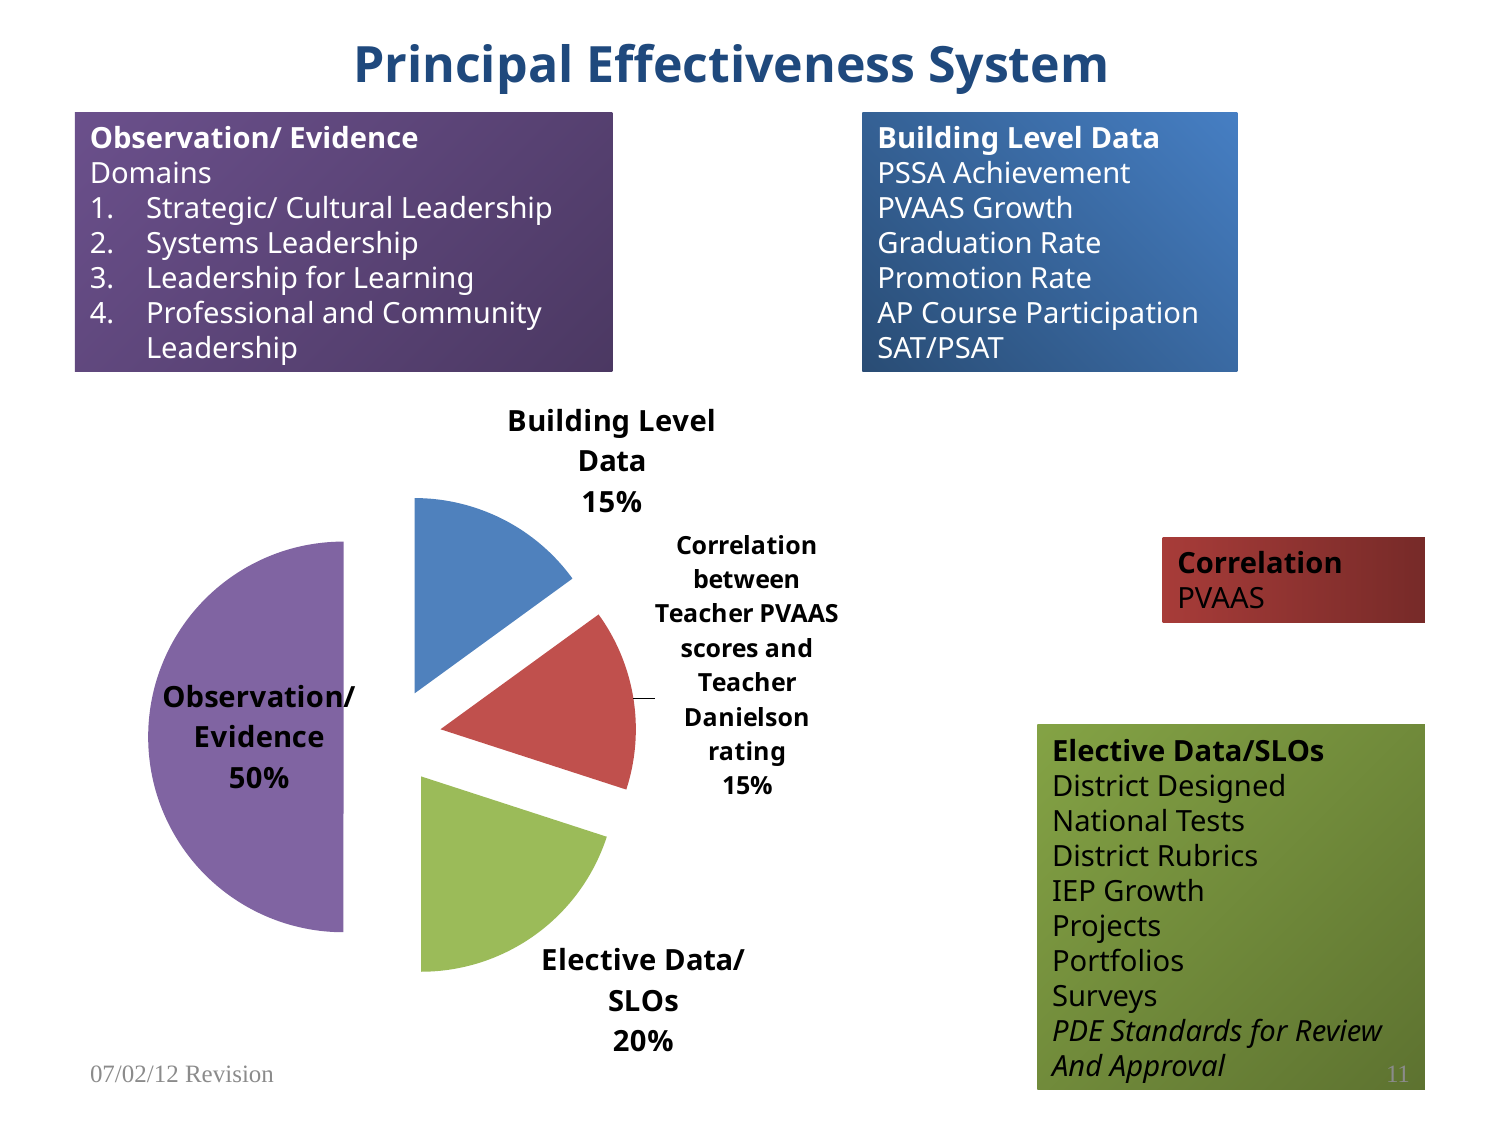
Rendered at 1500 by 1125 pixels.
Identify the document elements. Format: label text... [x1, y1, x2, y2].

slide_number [75, 1071, 425, 1103]
chart [0, 399, 951, 1062]
text_box Correlation PVAAS [1162, 537, 1425, 623]
slide_number 11 [1074, 1042, 1425, 1103]
text_box Building Level Data PSSA Achievement PVAAS Growth Graduation Rate Promotion Rate AP Course Participation SAT/PSAT [862, 112, 1238, 372]
text_box Principal Effectiveness System [249, 24, 1213, 100]
text_box Observation/ Evidence Domains Strategic/ Cultural Leadership Systems Leadership Leadership for Learning Professional and Community Leadership [74, 112, 613, 372]
text_box Elective Data/SLOs District Designed National Tests District Rubrics IEP Growth Projects Portfolios Surveys PDE Standards for Review And Approval [1037, 724, 1425, 1090]
